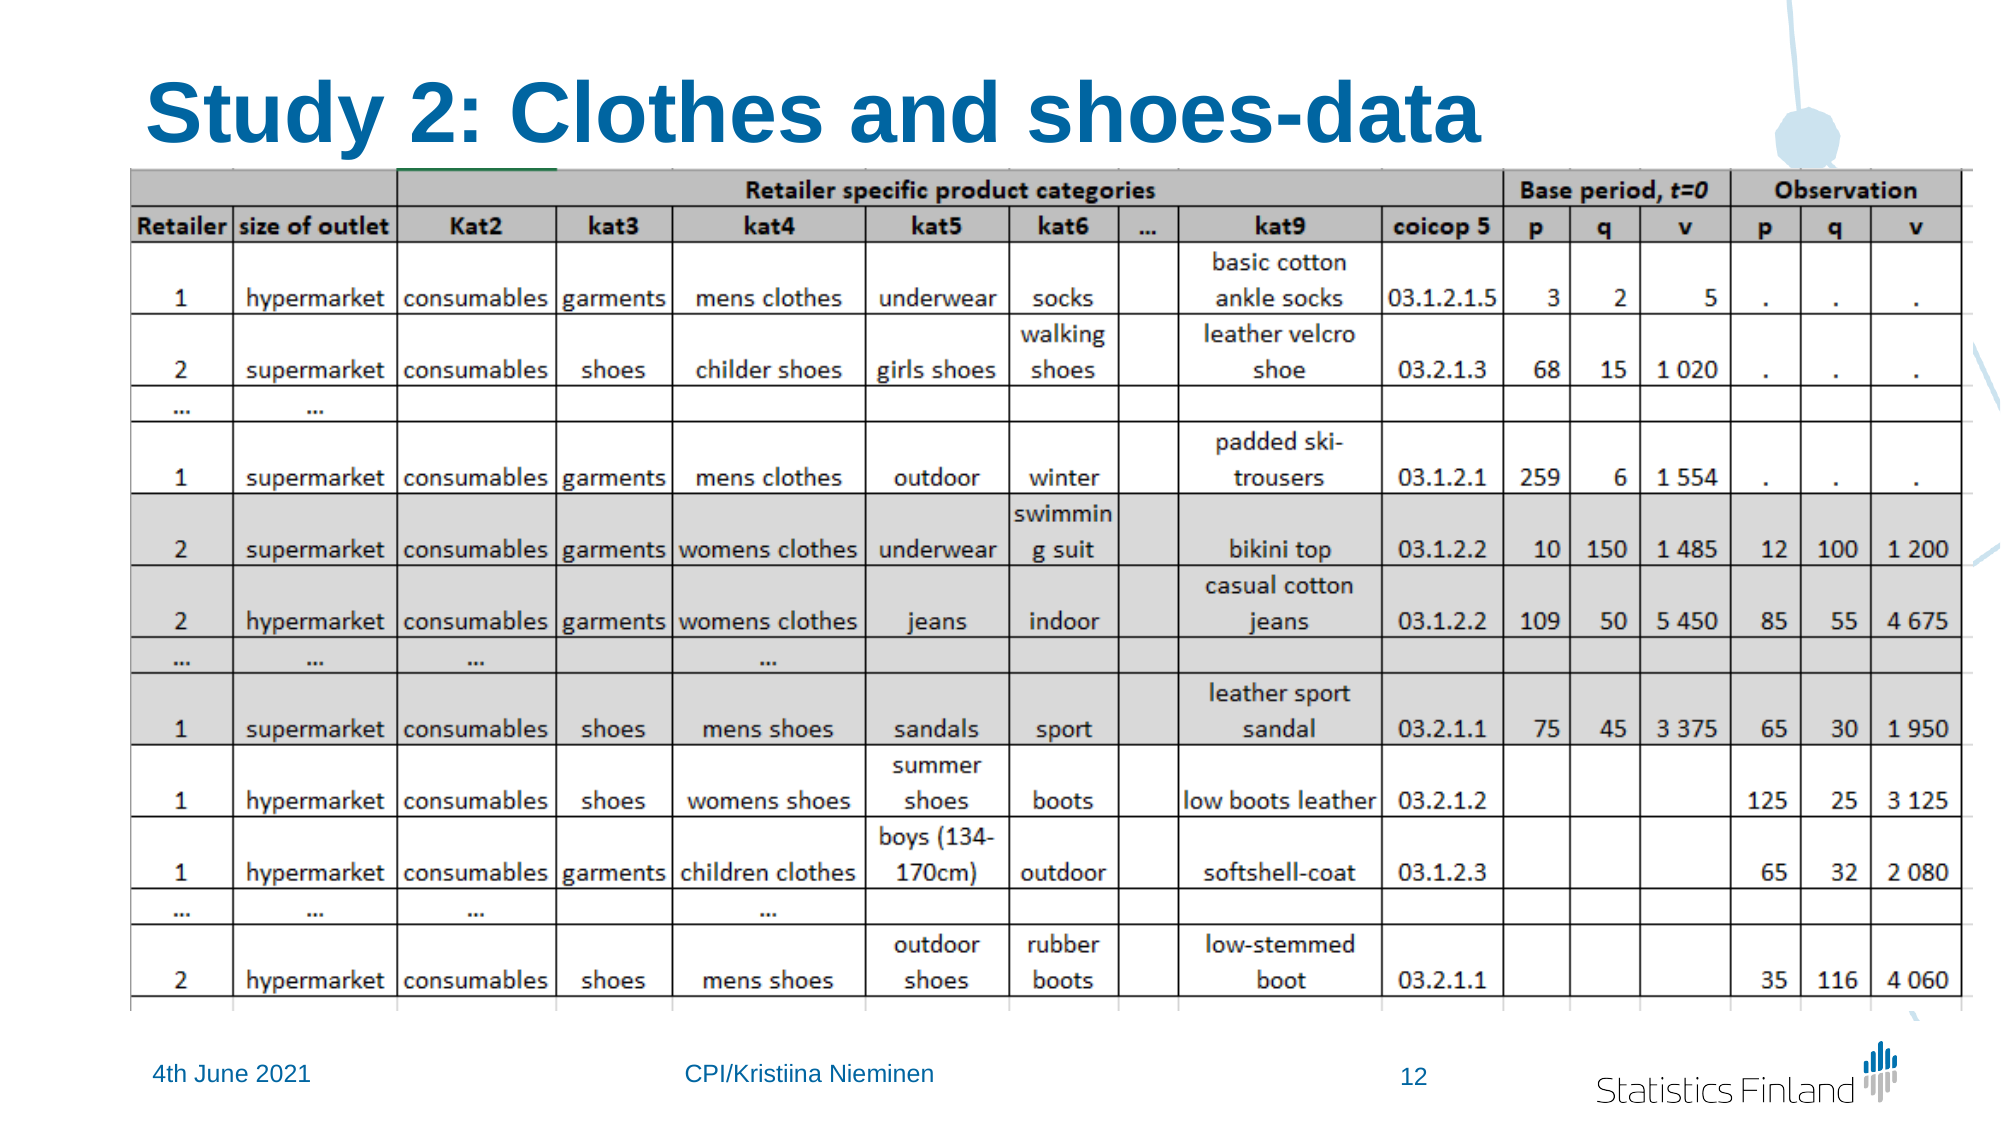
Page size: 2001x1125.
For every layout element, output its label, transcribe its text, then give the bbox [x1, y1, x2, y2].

slide_number 12 [1369, 1045, 1443, 1106]
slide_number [137, 1042, 428, 1103]
title Study 2: Clothes and shoes-data [130, 59, 1743, 168]
footer CPI/Kristiina Nieminen [428, 1042, 1193, 1103]
picture [0, 0, 2001, 1125]
